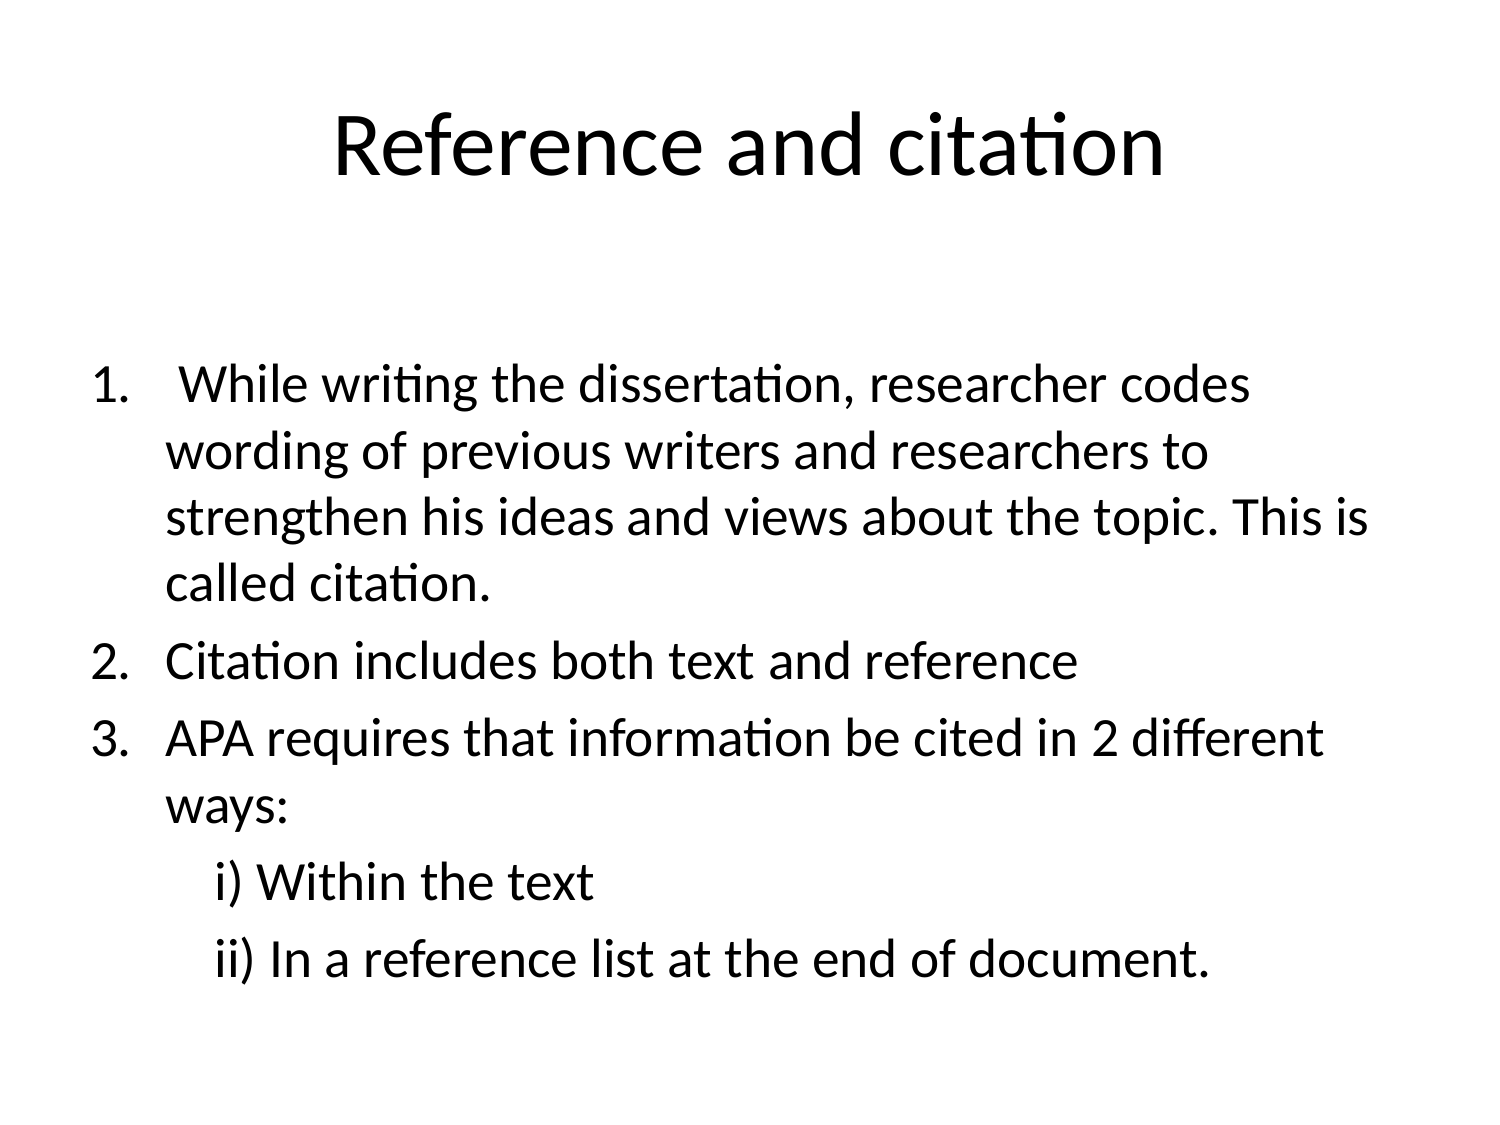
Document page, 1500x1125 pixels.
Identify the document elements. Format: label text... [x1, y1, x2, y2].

title Reference and citation [75, 45, 1425, 233]
list While writing the dissertation, researcher codes wording of previous writers and researchers to strengthen his ideas and views about the topic. This is called citation. Citation includes both text and reference APA requires that information be cited in 2 different ways: i) Within the text ii) In a reference list at the end of document. [75, 262, 1425, 1005]
